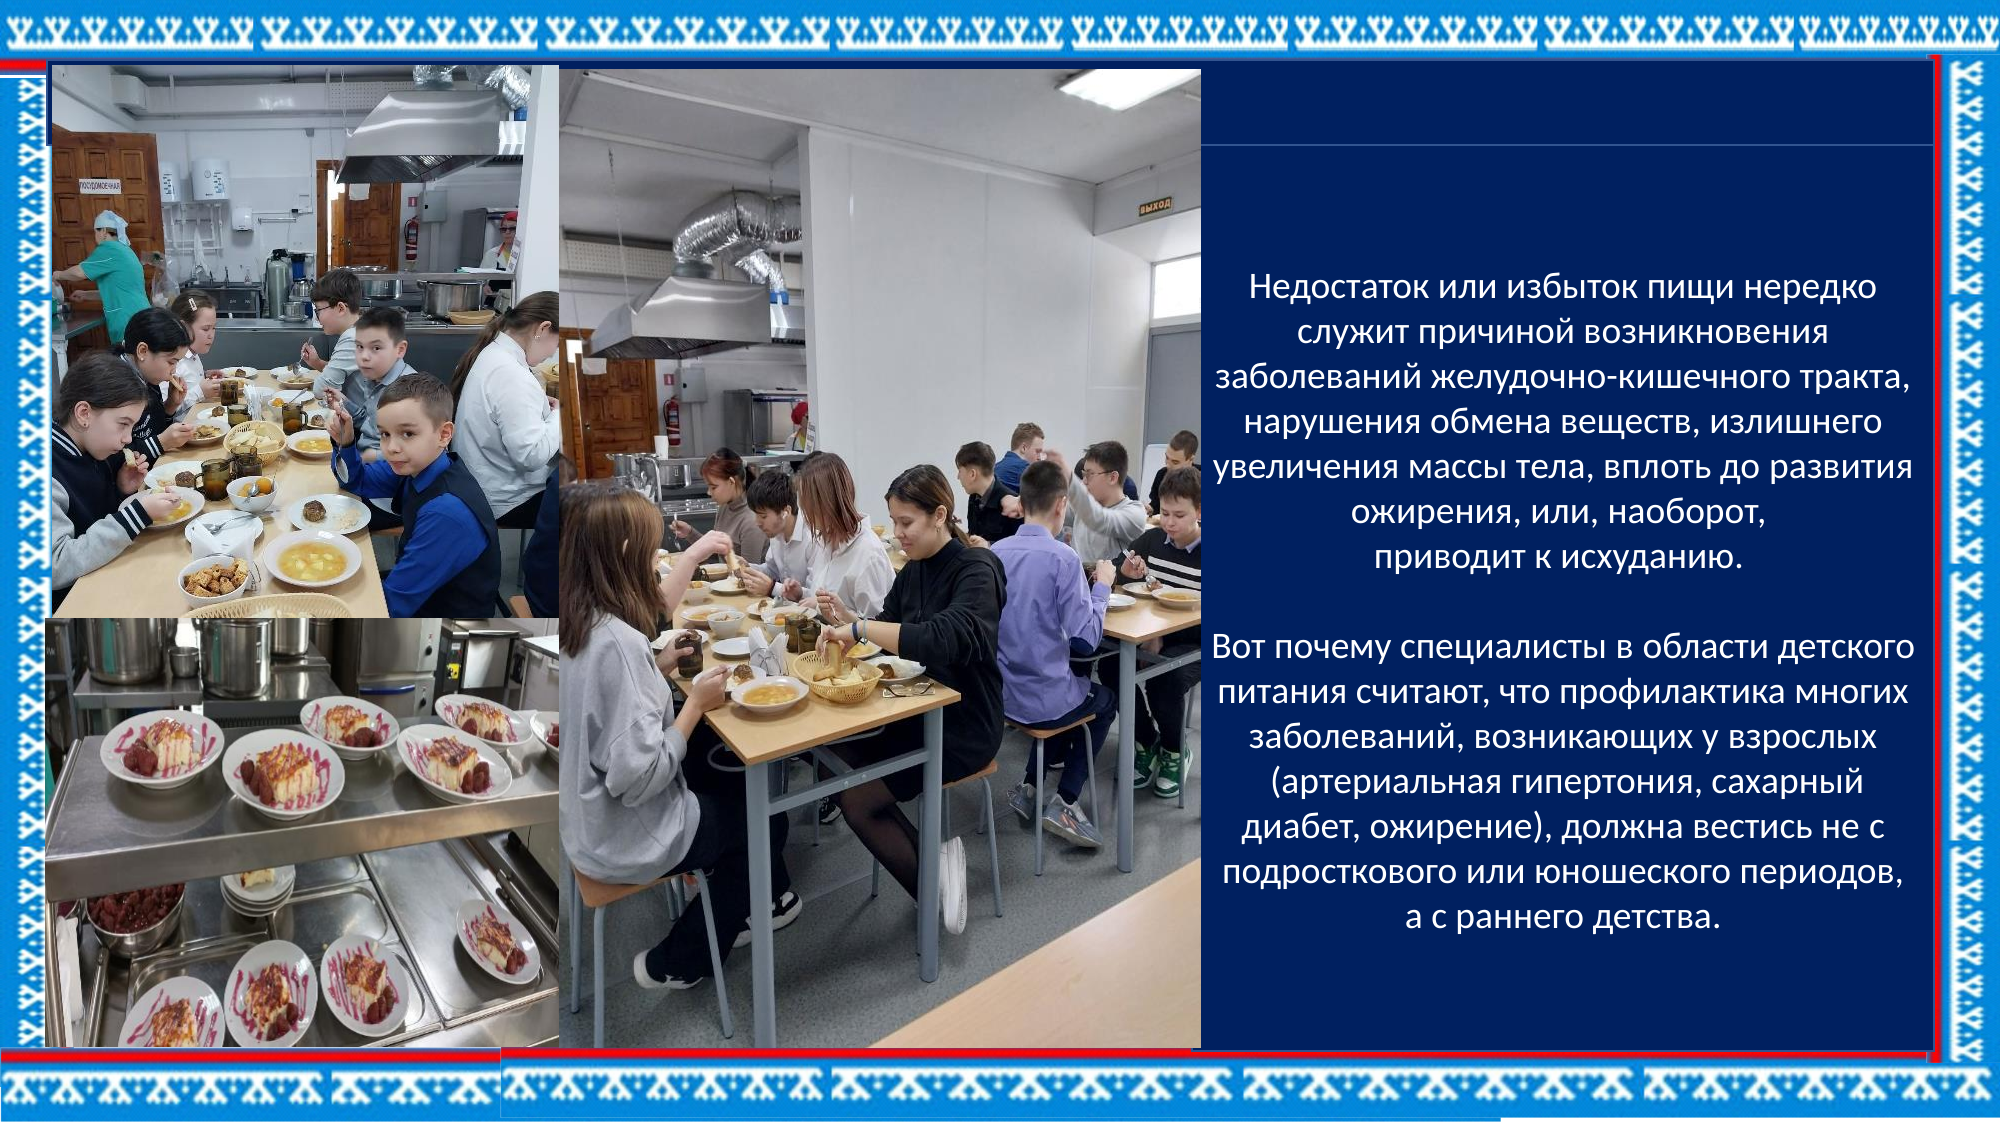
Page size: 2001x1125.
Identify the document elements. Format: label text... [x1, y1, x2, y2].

text_box Недостаток или избыток пищи нередко служит причиной возникновения заболеваний желудочно-кишечного тракта, нарушения обмена веществ, излишнего увеличения массы тела, вплоть до развития ожирения, или, наоборот, приводит к исхуданию. Вот почему специалисты в области детского питания считают, что профилактика многих заболеваний, возникающих у взрослых (артериальная гипертония, сахарный диабет, ожирение), должна вестись не с подросткового или юношеского периодов, а с раннего детства. [1201, 597, 1935, 1043]
picture [0, 0, 2000, 1122]
